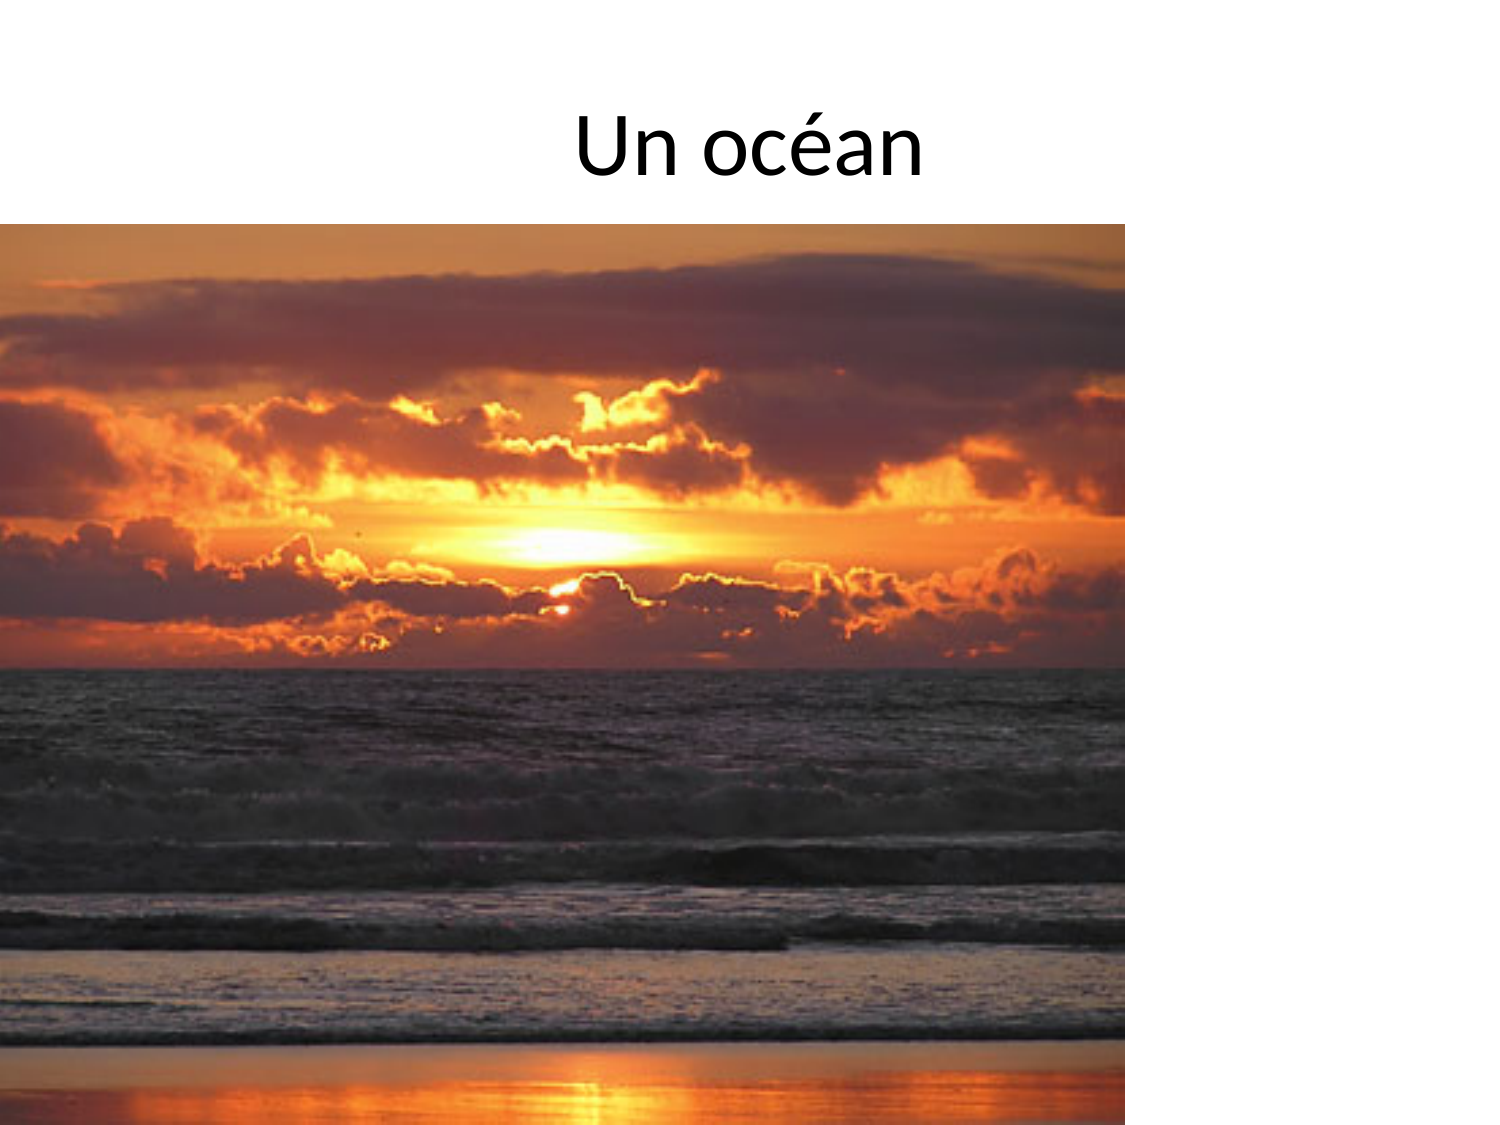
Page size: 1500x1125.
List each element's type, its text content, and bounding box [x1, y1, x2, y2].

title Un océan [75, 45, 1425, 233]
picture [0, 224, 1126, 1125]
